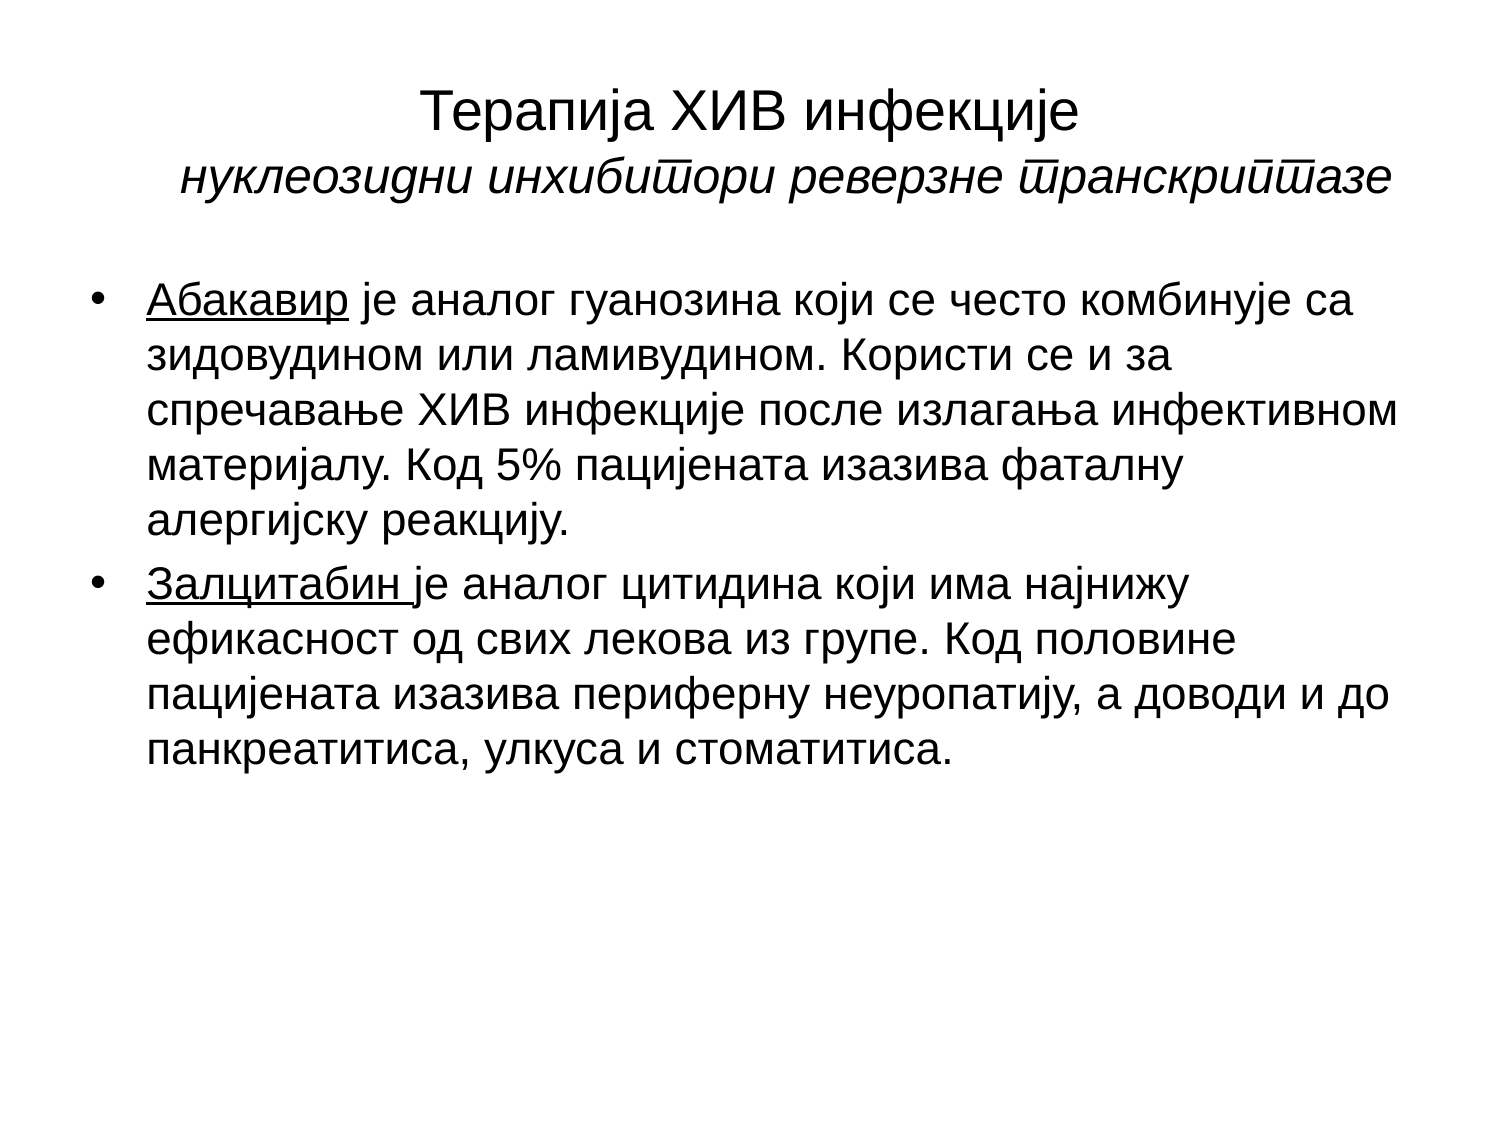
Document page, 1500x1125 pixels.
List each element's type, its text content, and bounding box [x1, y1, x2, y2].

title Терапија ХИВ инфекције нуклеозидни инхибитори реверзне транскриптазе [75, 45, 1425, 233]
list Абакавир је аналог гуанозина који се често комбинује са зидовудином или ламивудином. Користи се и за спречавање ХИВ инфекције после излагања инфективном материјалу. Код 5% пацијената изазива фаталну алергијску реакцију. Залцитабин је аналог цитидина који има најнижу ефикасност од свих лекова из групе. Код половине пацијената изазива периферну неуропатију, а доводи и до панкреатитиса, улкуса и стоматитиса. [75, 262, 1425, 1005]
